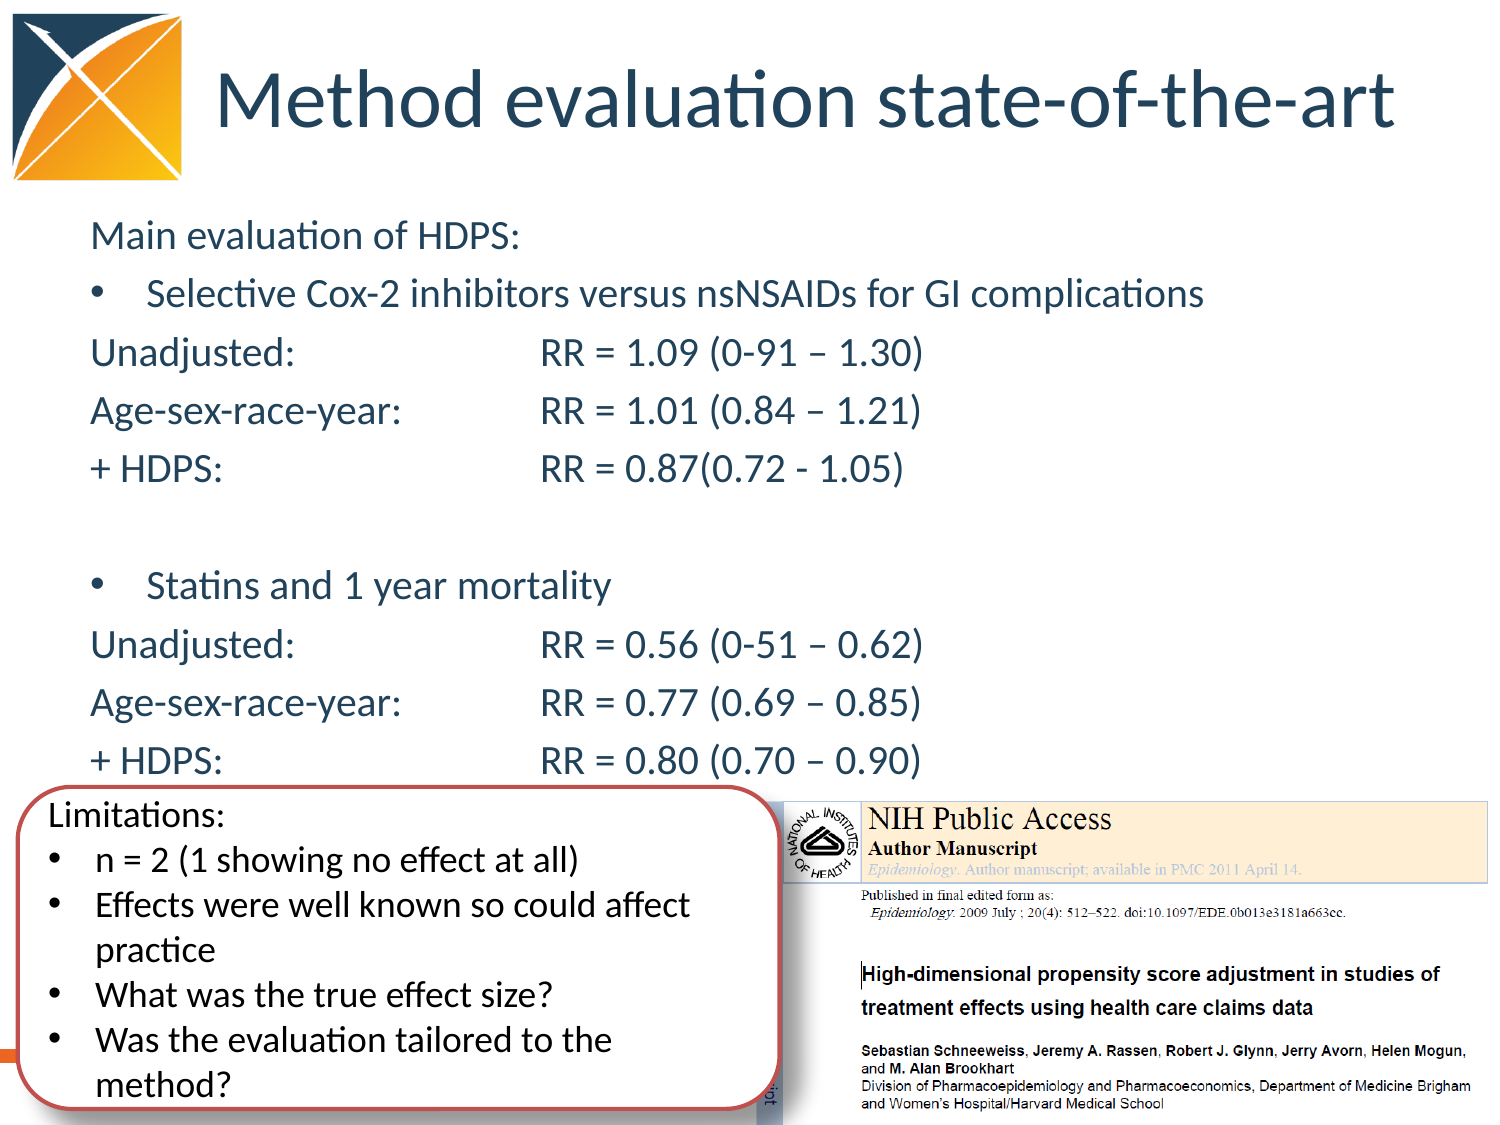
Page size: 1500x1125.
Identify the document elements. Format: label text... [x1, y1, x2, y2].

title Method evaluation state-of-the-art [187, 24, 1425, 163]
list Main evaluation of HDPS: Selective Cox-2 inhibitors versus nsNSAIDs for GI complications Unadjusted: RR = 1.09 (0-91 – 1.30) Age-sex-race-year: RR = 1.01 (0.84 – 1.21) + HDPS: RR = 0.87(0.72 - 1.05) Statins and 1 year mortality Unadjusted: RR = 0.56 (0-51 – 0.62) Age-sex-race-year: RR = 0.77 (0.69 – 0.85) + HDPS: RR = 0.80 (0.70 – 0.90) [75, 200, 1425, 796]
picture [749, 798, 1500, 1125]
text_box Limitations: n = 2 (1 showing no effect at all) Effects were well known so could affect practice What was the true effect size? Was the evaluation tailored to the method? [15, 784, 760, 1112]
picture [0, 0, 206, 200]
